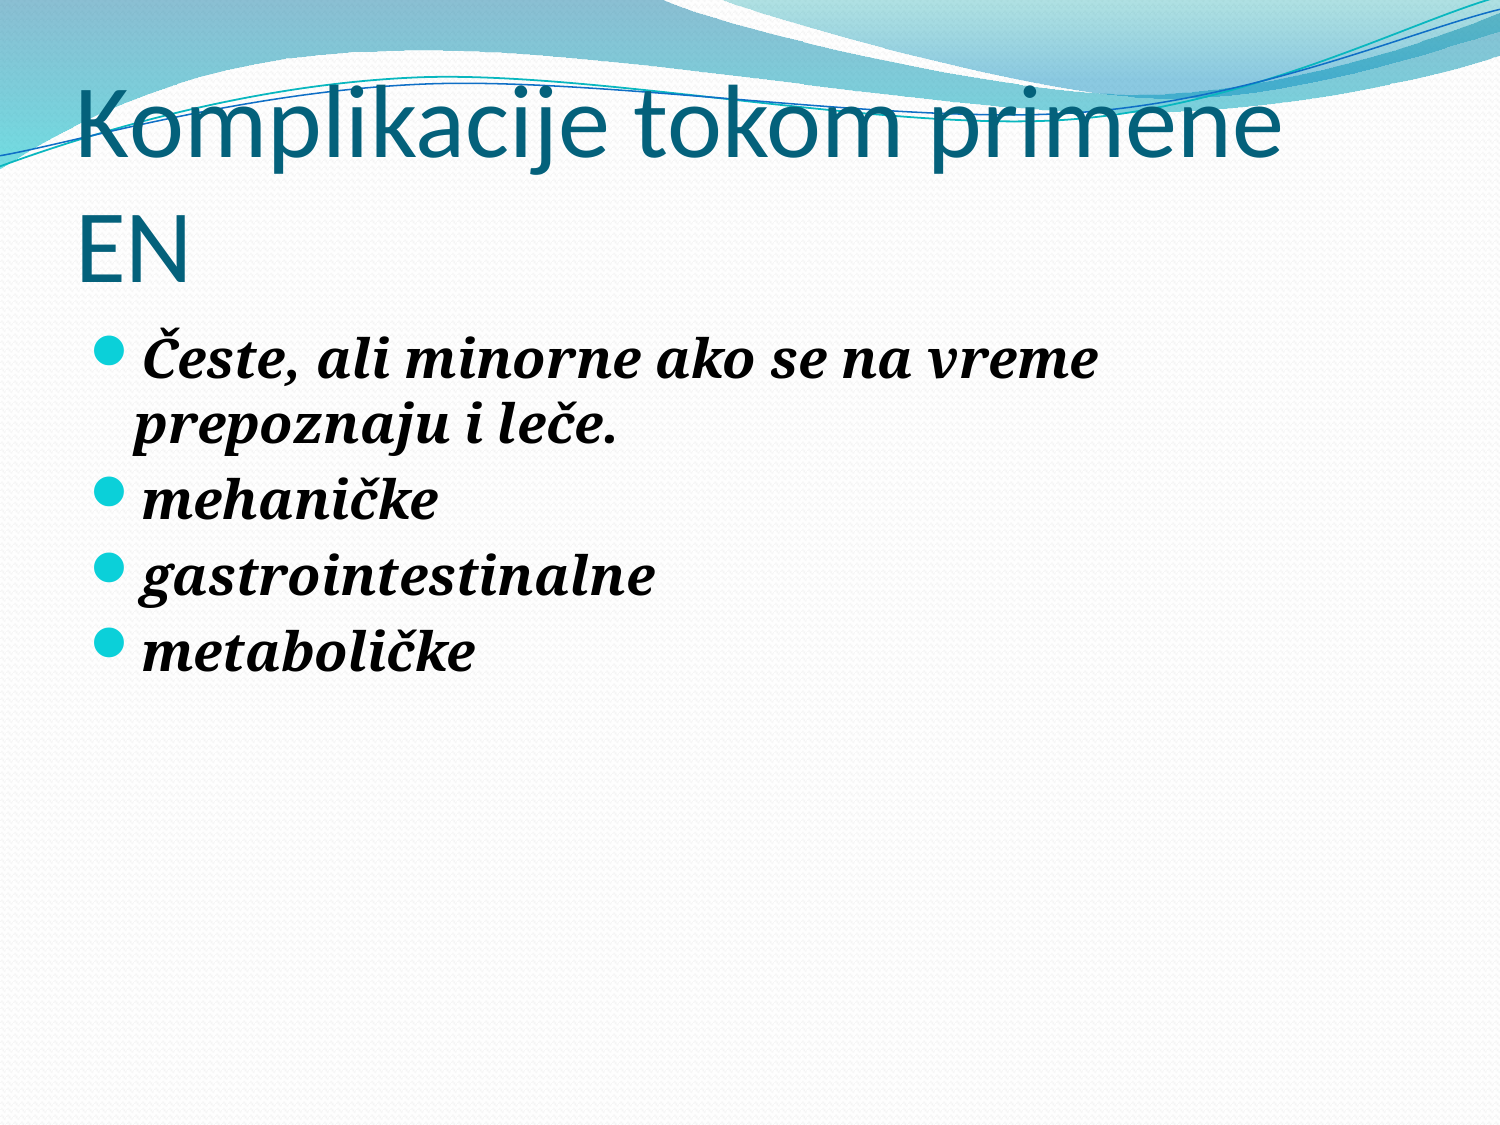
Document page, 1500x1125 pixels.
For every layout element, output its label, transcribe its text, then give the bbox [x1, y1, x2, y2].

title Komplikacije tokom primene EN [75, 115, 1425, 303]
list Česte, ali minorne ako se na vreme prepoznaju i leče. mehaničke gastrointestinalne metaboličke [75, 317, 1425, 1038]
